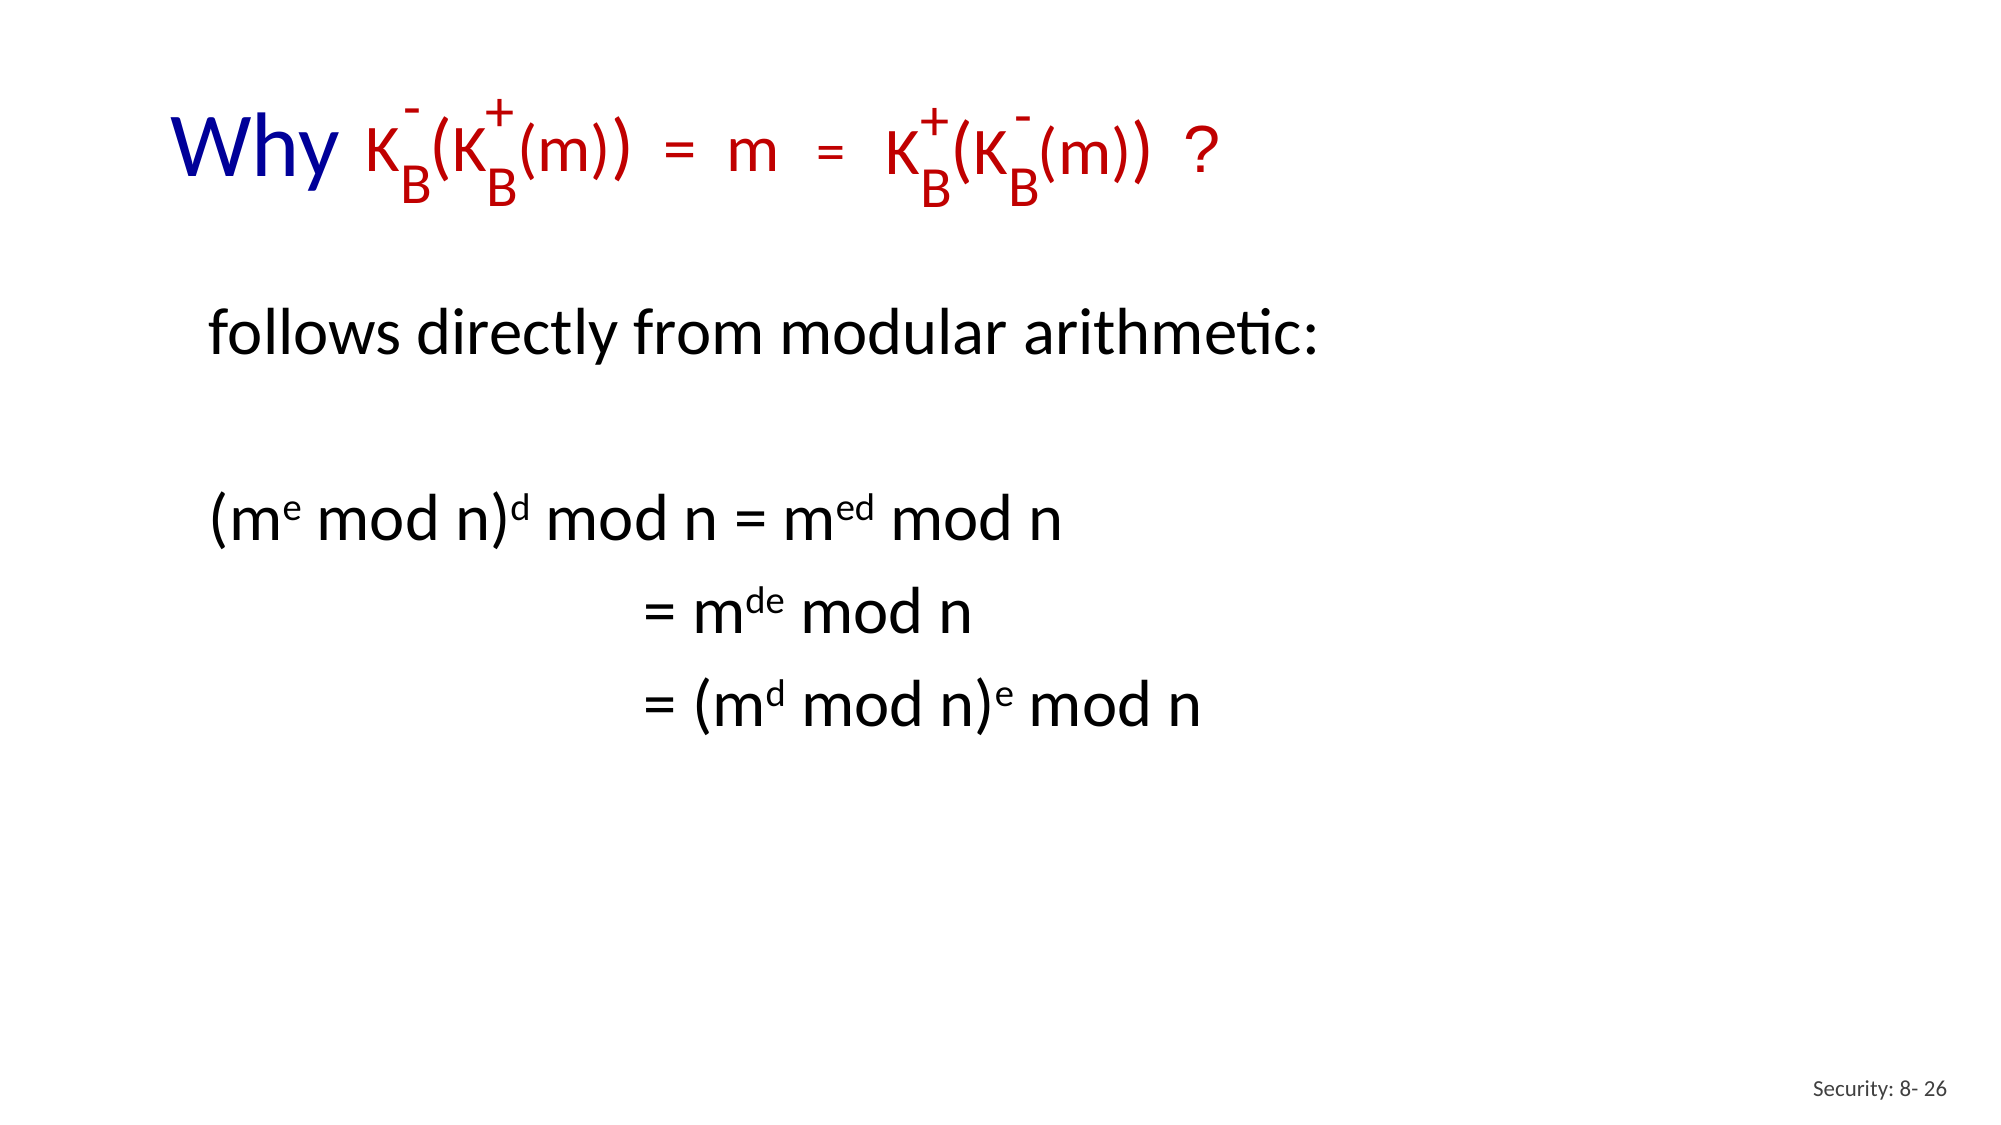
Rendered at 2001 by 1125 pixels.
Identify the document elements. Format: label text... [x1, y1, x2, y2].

text_box ? [1202, 97, 1236, 193]
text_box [347, 61, 1202, 228]
text_box follows directly from modular arithmetic: (me mod n)d mod n = med mod n = mde mod n = (md mod n)e mod n [172, 199, 1448, 962]
slide_number Security: 8- 26 [1512, 1056, 1963, 1117]
text_box Why [155, 77, 347, 203]
